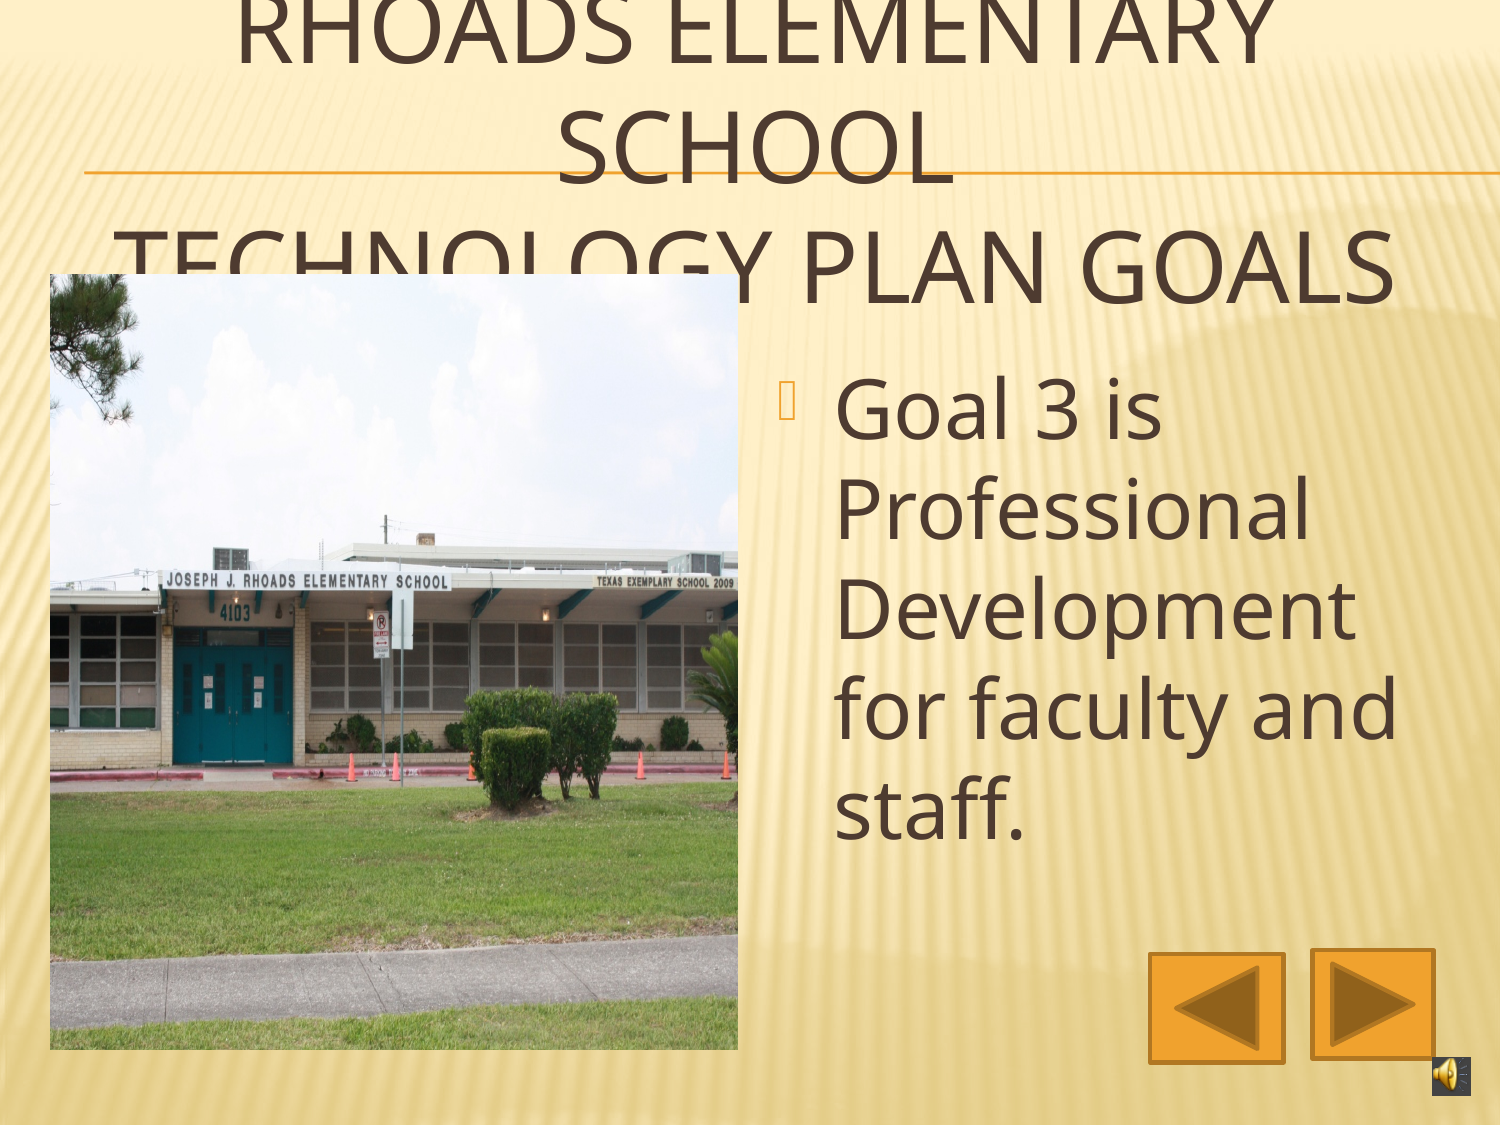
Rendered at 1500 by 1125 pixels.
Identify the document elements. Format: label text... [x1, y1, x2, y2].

picture [1431, 1056, 1472, 1097]
list Goal 3 is Professional Development for faculty and staff. [762, 262, 1475, 1038]
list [49, 274, 738, 1051]
text_box [1148, 952, 1286, 1065]
title Rhoads Elementary School Technology Plan Goals [49, 37, 1463, 250]
text_box [1310, 948, 1436, 1061]
